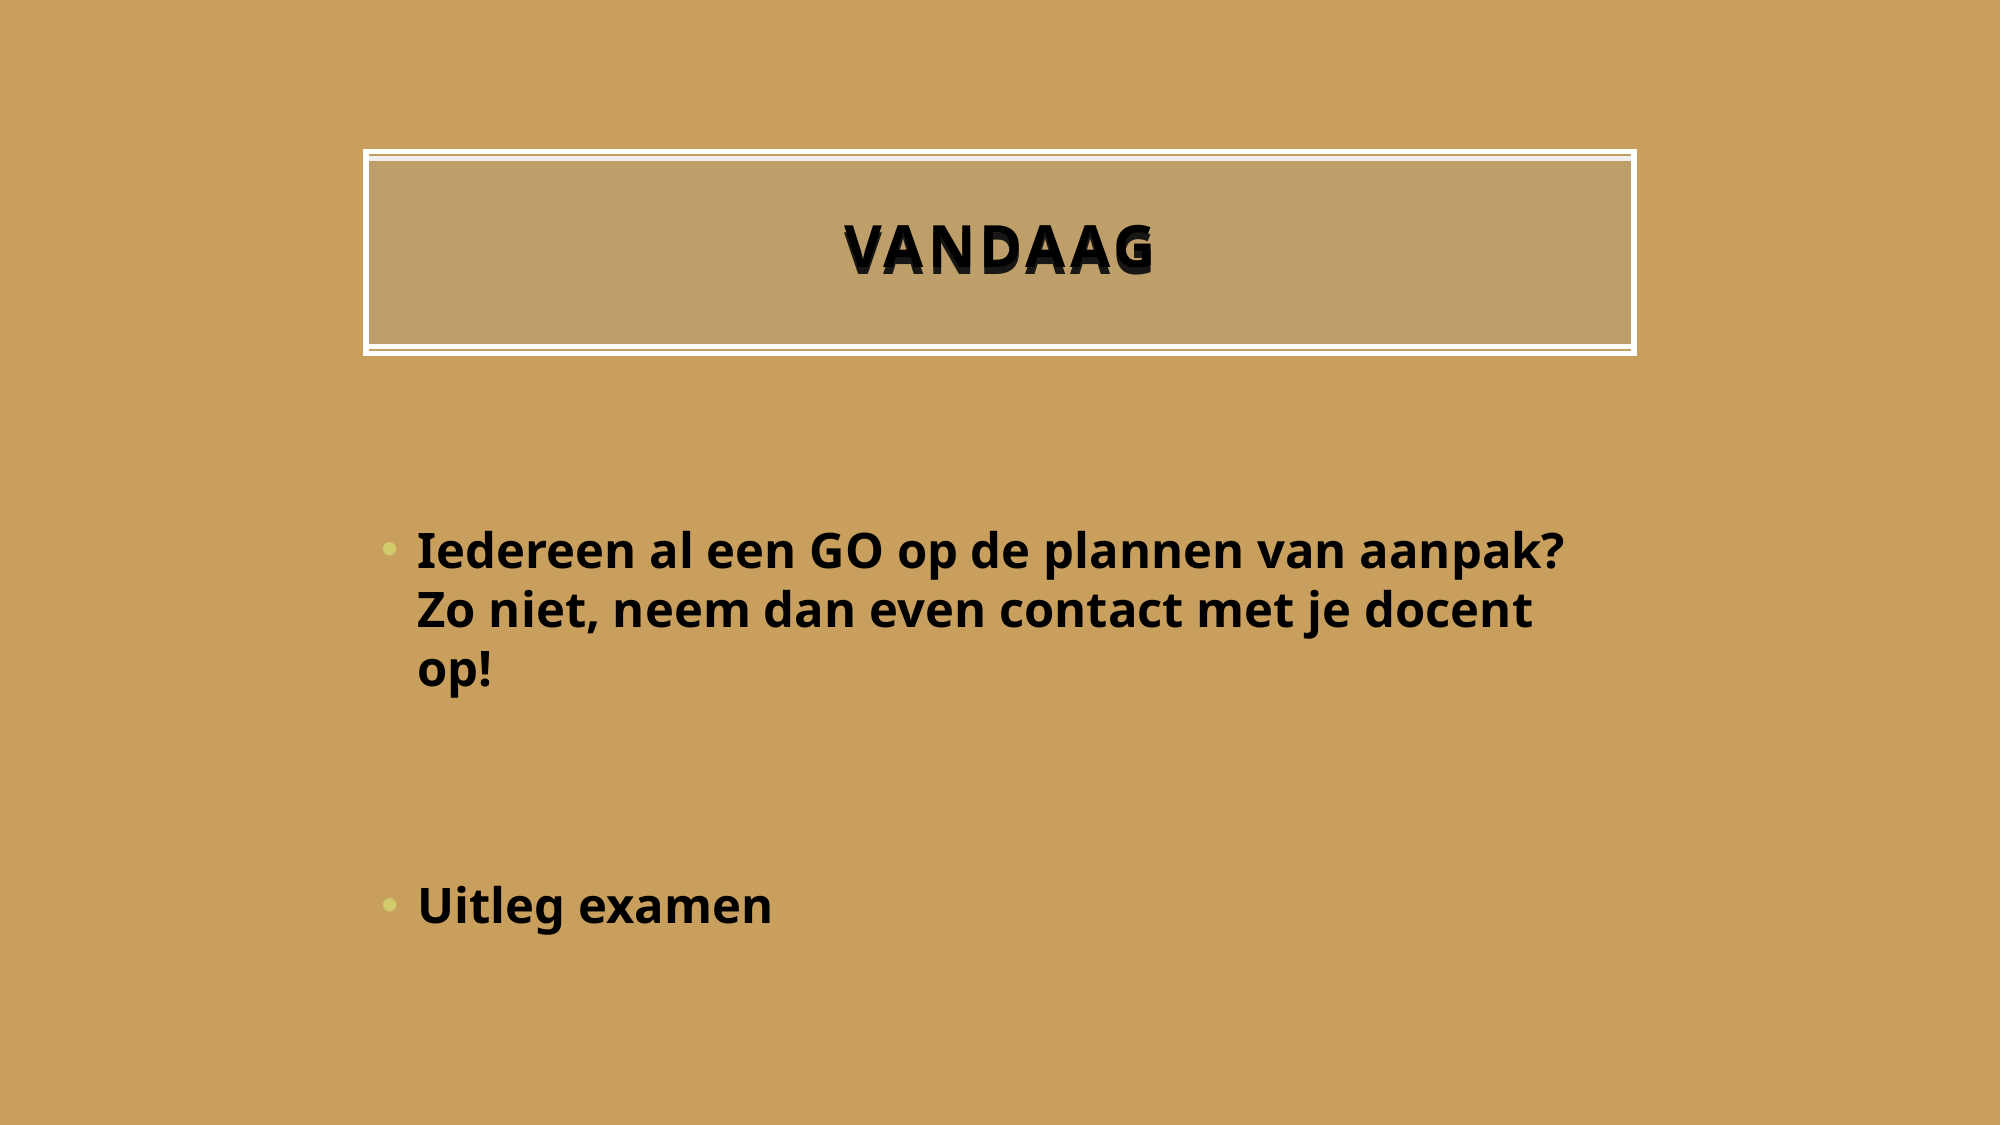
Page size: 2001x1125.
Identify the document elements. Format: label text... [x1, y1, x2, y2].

title VANDAAG [363, 156, 1637, 356]
list Iedereen al een GO op de plannen van aanpak? Zo niet, neem dan even contact met je docent op! Uitleg examen [366, 432, 1634, 942]
text_box VANDAAG [366, 151, 1634, 347]
